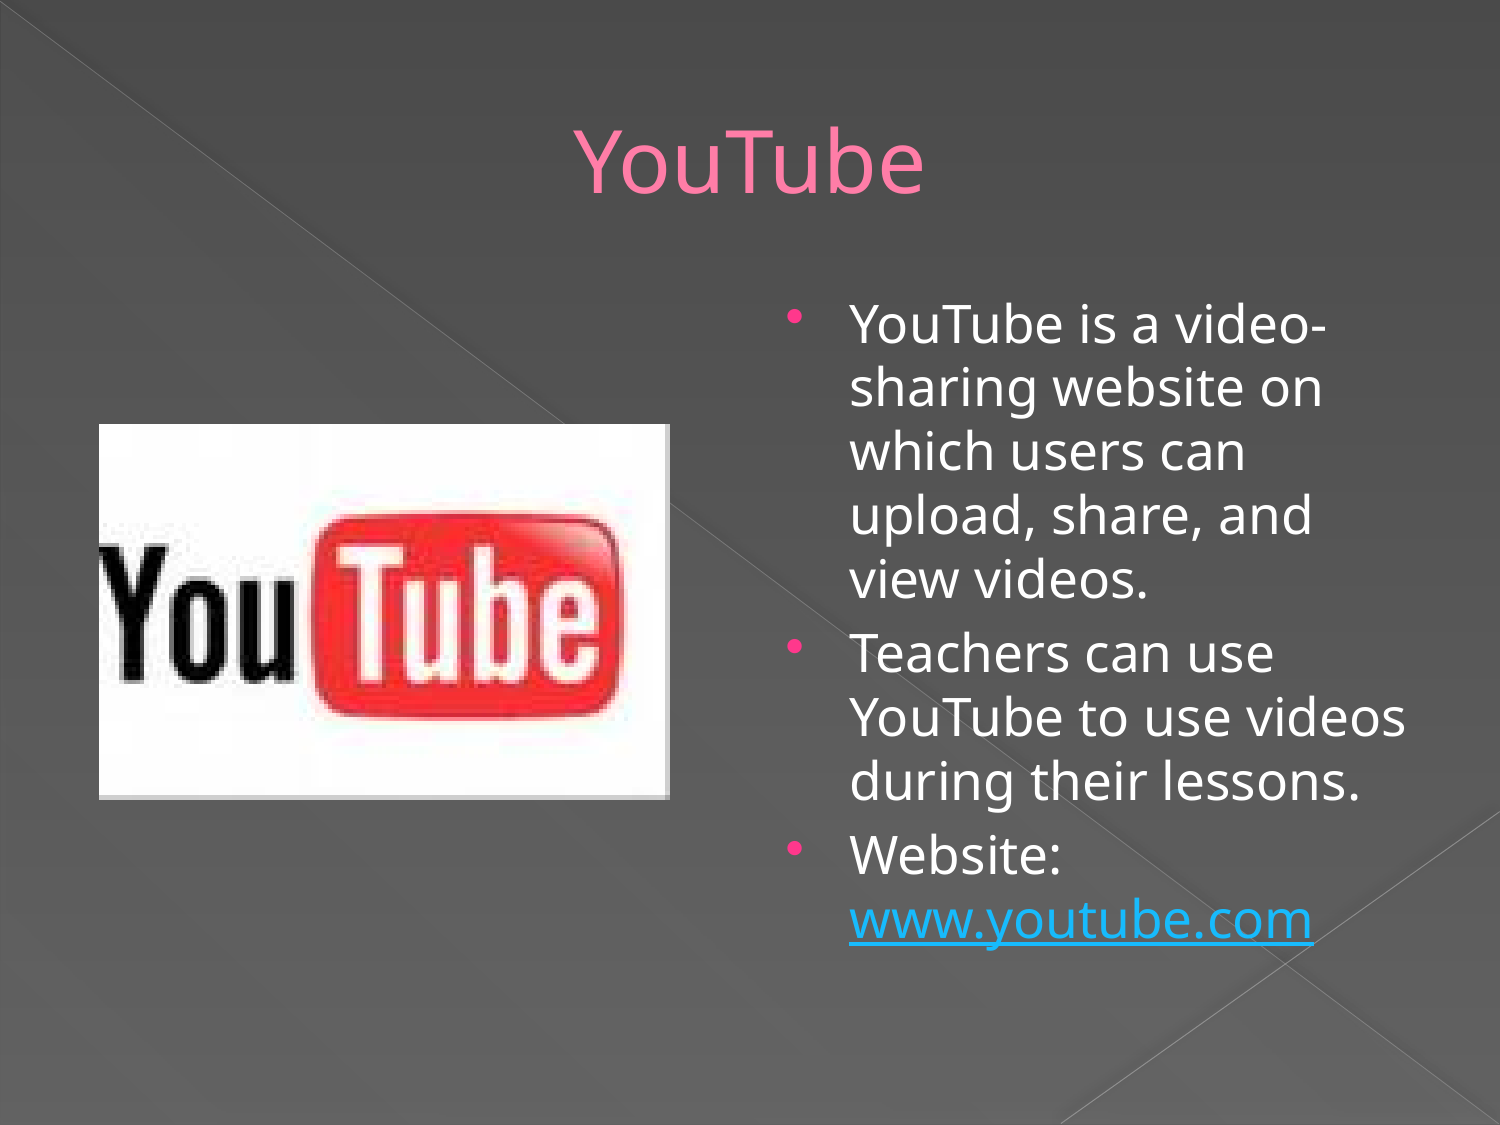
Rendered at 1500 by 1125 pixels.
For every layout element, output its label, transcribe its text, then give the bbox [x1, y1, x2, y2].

title YouTube [75, 43, 1425, 274]
list YouTube is a video-sharing website on which users can upload, share, and view videos. Teachers can use YouTube to use videos during their lessons. Website: www.youtube.com [762, 282, 1425, 1025]
picture [99, 424, 670, 801]
